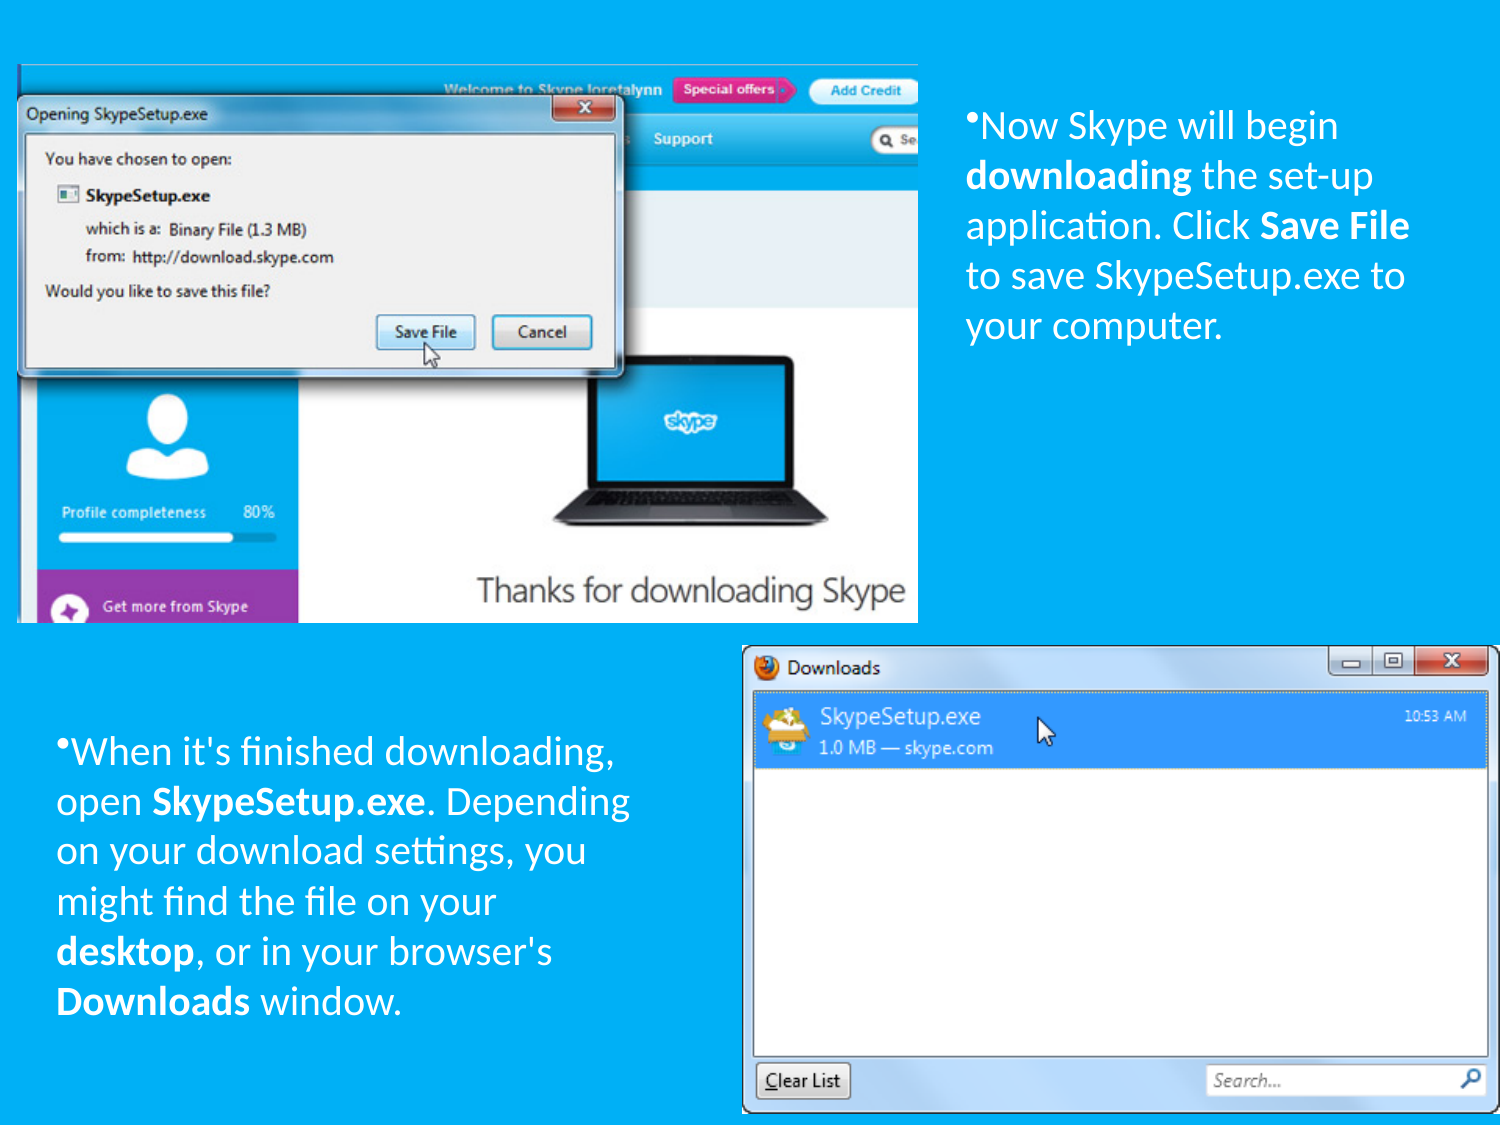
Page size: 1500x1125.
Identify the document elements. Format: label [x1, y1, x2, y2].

picture [313, 795, 329, 815]
picture [102, 795, 118, 815]
picture [242, 737, 259, 764]
picture [1279, 269, 1290, 289]
picture [189, 896, 194, 914]
picture [1117, 261, 1130, 288]
picture [1170, 313, 1180, 339]
picture [1108, 120, 1123, 145]
picture [1135, 270, 1150, 295]
picture [413, 945, 423, 964]
picture [1128, 320, 1132, 345]
picture [1016, 219, 1027, 239]
picture [496, 796, 500, 821]
picture [1321, 219, 1338, 239]
picture [491, 745, 509, 765]
picture [1333, 170, 1342, 189]
picture [514, 756, 522, 765]
picture [1290, 132, 1306, 146]
picture [355, 745, 366, 765]
picture [1009, 320, 1019, 339]
picture [450, 845, 454, 863]
picture [409, 745, 426, 765]
picture [161, 986, 165, 1014]
picture [220, 844, 238, 864]
picture [80, 945, 98, 965]
picture [163, 845, 168, 863]
picture [257, 788, 273, 815]
picture [58, 936, 75, 965]
picture [236, 795, 253, 815]
picture [1216, 270, 1233, 289]
picture [526, 845, 542, 870]
picture [209, 895, 220, 915]
picture [970, 219, 982, 238]
picture [137, 939, 149, 965]
picture [154, 746, 158, 764]
picture [1320, 120, 1324, 138]
picture [193, 739, 204, 765]
picture [18, 65, 917, 622]
picture [322, 945, 340, 965]
picture [154, 788, 170, 815]
picture [1184, 320, 1201, 339]
picture [222, 887, 226, 914]
picture [297, 789, 309, 815]
picture [1219, 161, 1224, 188]
picture [280, 946, 289, 964]
picture [175, 945, 193, 971]
picture [1306, 163, 1316, 189]
picture [430, 746, 456, 764]
picture [422, 896, 437, 921]
picture [1149, 119, 1166, 139]
picture [130, 844, 148, 864]
picture [989, 220, 993, 245]
picture [461, 746, 465, 764]
picture [570, 787, 575, 814]
picture [413, 838, 443, 864]
picture [1054, 319, 1067, 339]
picture [448, 946, 474, 964]
picture [1174, 169, 1191, 195]
picture [426, 946, 444, 965]
picture [164, 887, 182, 914]
picture [345, 946, 355, 965]
picture [1110, 219, 1128, 239]
picture [327, 844, 340, 863]
picture [320, 746, 329, 764]
picture [81, 795, 97, 821]
picture [1179, 120, 1206, 138]
picture [1305, 269, 1321, 289]
picture [1155, 269, 1171, 295]
picture [297, 745, 308, 765]
picture [984, 113, 1003, 138]
picture [240, 889, 251, 915]
picture [65, 896, 74, 914]
picture [368, 795, 385, 815]
picture [486, 896, 490, 914]
picture [809, 78, 917, 105]
picture [967, 263, 978, 289]
picture [119, 936, 134, 964]
picture [84, 995, 103, 1015]
picture [1031, 319, 1041, 338]
picture [967, 320, 983, 345]
picture [215, 795, 232, 821]
picture [464, 896, 473, 915]
picture [1174, 213, 1192, 239]
picture [1031, 269, 1044, 288]
picture [101, 914, 112, 922]
picture [128, 895, 137, 914]
picture [1372, 263, 1382, 289]
picture [272, 745, 281, 764]
picture [302, 996, 306, 1014]
picture [1067, 160, 1071, 188]
picture [1143, 169, 1147, 188]
picture [153, 845, 162, 864]
picture [673, 77, 797, 104]
picture [1009, 119, 1027, 139]
picture [175, 845, 179, 863]
picture [516, 745, 528, 764]
picture [572, 745, 582, 764]
picture [1239, 169, 1256, 189]
picture [77, 896, 86, 914]
picture [387, 737, 403, 765]
picture [588, 745, 603, 757]
picture [256, 887, 261, 914]
picture [538, 796, 542, 814]
picture [213, 986, 230, 1015]
picture [1029, 280, 1038, 289]
picture [743, 646, 1500, 1113]
picture [314, 737, 319, 764]
picture [262, 996, 288, 1014]
picture [1176, 270, 1193, 289]
picture [534, 737, 550, 765]
picture [1011, 169, 1040, 188]
picture [1342, 270, 1359, 289]
picture [152, 945, 170, 965]
picture [1100, 320, 1109, 338]
picture [491, 844, 503, 864]
picture [1013, 269, 1025, 289]
picture [559, 795, 570, 815]
picture [441, 895, 458, 915]
picture [132, 745, 148, 765]
picture [1301, 219, 1318, 238]
picture [138, 995, 155, 1014]
picture [968, 230, 976, 239]
picture [1286, 169, 1302, 189]
picture [1254, 120, 1265, 139]
picture [968, 113, 977, 122]
picture [598, 795, 607, 814]
picture [369, 895, 386, 915]
picture [367, 996, 393, 1014]
picture [1325, 270, 1339, 288]
picture [210, 836, 214, 863]
picture [1068, 230, 1077, 239]
picture [193, 995, 209, 1015]
picture [1386, 269, 1404, 289]
picture [105, 995, 134, 1014]
picture [1270, 169, 1282, 189]
picture [981, 270, 999, 289]
picture [1150, 320, 1159, 339]
picture [1251, 270, 1261, 289]
picture [345, 995, 363, 1015]
picture [1097, 263, 1112, 289]
picture [81, 845, 85, 863]
picture [1249, 111, 1254, 138]
picture [303, 946, 319, 971]
picture [241, 845, 268, 863]
picture [366, 737, 371, 764]
picture [102, 908, 116, 920]
picture [367, 945, 377, 964]
picture [1112, 320, 1121, 338]
picture [262, 895, 272, 914]
picture [141, 889, 152, 915]
picture [545, 796, 554, 814]
picture [1382, 210, 1386, 238]
picture [58, 796, 76, 815]
picture [1087, 213, 1105, 239]
picture [59, 989, 81, 1014]
picture [986, 320, 1004, 339]
picture [494, 945, 510, 965]
picture [72, 739, 106, 764]
picture [338, 895, 355, 915]
picture [1076, 169, 1094, 189]
picture [309, 996, 318, 1014]
picture [1153, 169, 1169, 188]
picture [198, 844, 209, 864]
picture [87, 844, 97, 863]
picture [274, 946, 279, 964]
picture [1048, 270, 1063, 288]
picture [1372, 219, 1376, 238]
picture [1134, 119, 1145, 139]
picture [1020, 320, 1024, 338]
picture [1355, 169, 1371, 195]
picture [566, 746, 570, 764]
picture [1071, 319, 1089, 339]
picture [967, 160, 985, 189]
picture [1234, 211, 1248, 238]
picture [613, 814, 624, 822]
picture [1262, 212, 1278, 239]
picture [392, 844, 409, 864]
picture [174, 786, 190, 814]
picture [1352, 213, 1367, 238]
picture [217, 745, 229, 765]
picture [1070, 113, 1085, 139]
picture [1206, 320, 1210, 338]
picture [474, 795, 490, 815]
picture [1263, 270, 1267, 288]
picture [1070, 219, 1083, 238]
picture [345, 844, 356, 864]
picture [501, 795, 512, 815]
picture [1391, 219, 1408, 239]
picture [1011, 220, 1015, 245]
picture [334, 745, 351, 765]
picture [160, 745, 170, 764]
picture [60, 896, 64, 914]
picture [195, 896, 204, 914]
picture [1031, 120, 1057, 138]
picture [449, 789, 469, 814]
picture [118, 746, 127, 764]
picture [193, 795, 210, 821]
picture [170, 995, 189, 1015]
picture [478, 945, 489, 965]
picture [1203, 163, 1213, 189]
picture [111, 737, 117, 764]
picture [1274, 270, 1278, 295]
picture [130, 795, 139, 814]
picture [357, 836, 361, 863]
picture [468, 746, 477, 764]
picture [240, 946, 244, 964]
picture [334, 987, 339, 1014]
picture [1099, 169, 1114, 189]
picture [273, 845, 278, 863]
picture [1119, 160, 1136, 189]
picture [545, 844, 563, 864]
picture [1343, 170, 1348, 188]
picture [568, 845, 578, 864]
picture [111, 845, 127, 870]
picture [58, 845, 76, 864]
picture [1282, 219, 1297, 239]
picture [1197, 263, 1211, 289]
picture [217, 945, 235, 965]
picture [1269, 120, 1286, 139]
picture [1050, 219, 1063, 239]
picture [1133, 319, 1144, 339]
picture [102, 945, 114, 965]
picture [407, 795, 424, 815]
picture [1216, 220, 1229, 239]
picture [277, 795, 294, 815]
picture [306, 887, 323, 914]
picture [579, 845, 583, 863]
picture [516, 946, 520, 964]
picture [398, 895, 407, 914]
picture [303, 844, 321, 864]
picture [397, 946, 408, 965]
picture [377, 844, 388, 864]
picture [1067, 269, 1083, 289]
picture [1291, 119, 1306, 131]
picture [456, 844, 466, 863]
picture [236, 995, 248, 1015]
picture [471, 857, 487, 871]
picture [1236, 263, 1246, 289]
picture [614, 808, 628, 820]
picture [990, 169, 1008, 189]
picture [587, 758, 603, 772]
picture [1129, 120, 1133, 145]
picture [389, 795, 404, 814]
picture [323, 995, 334, 1015]
picture [325, 855, 334, 864]
picture [1327, 120, 1336, 138]
picture [357, 946, 361, 964]
picture [1225, 170, 1234, 188]
picture [613, 795, 628, 807]
picture [994, 219, 1005, 239]
picture [101, 895, 116, 907]
picture [1090, 111, 1104, 138]
picture [1044, 169, 1061, 188]
picture [277, 895, 293, 915]
picture [58, 739, 68, 748]
picture [1095, 320, 1099, 338]
picture [539, 945, 550, 965]
picture [279, 845, 288, 863]
picture [1140, 219, 1149, 238]
picture [392, 937, 397, 964]
picture [336, 795, 353, 821]
picture [516, 795, 533, 815]
picture [472, 844, 487, 856]
